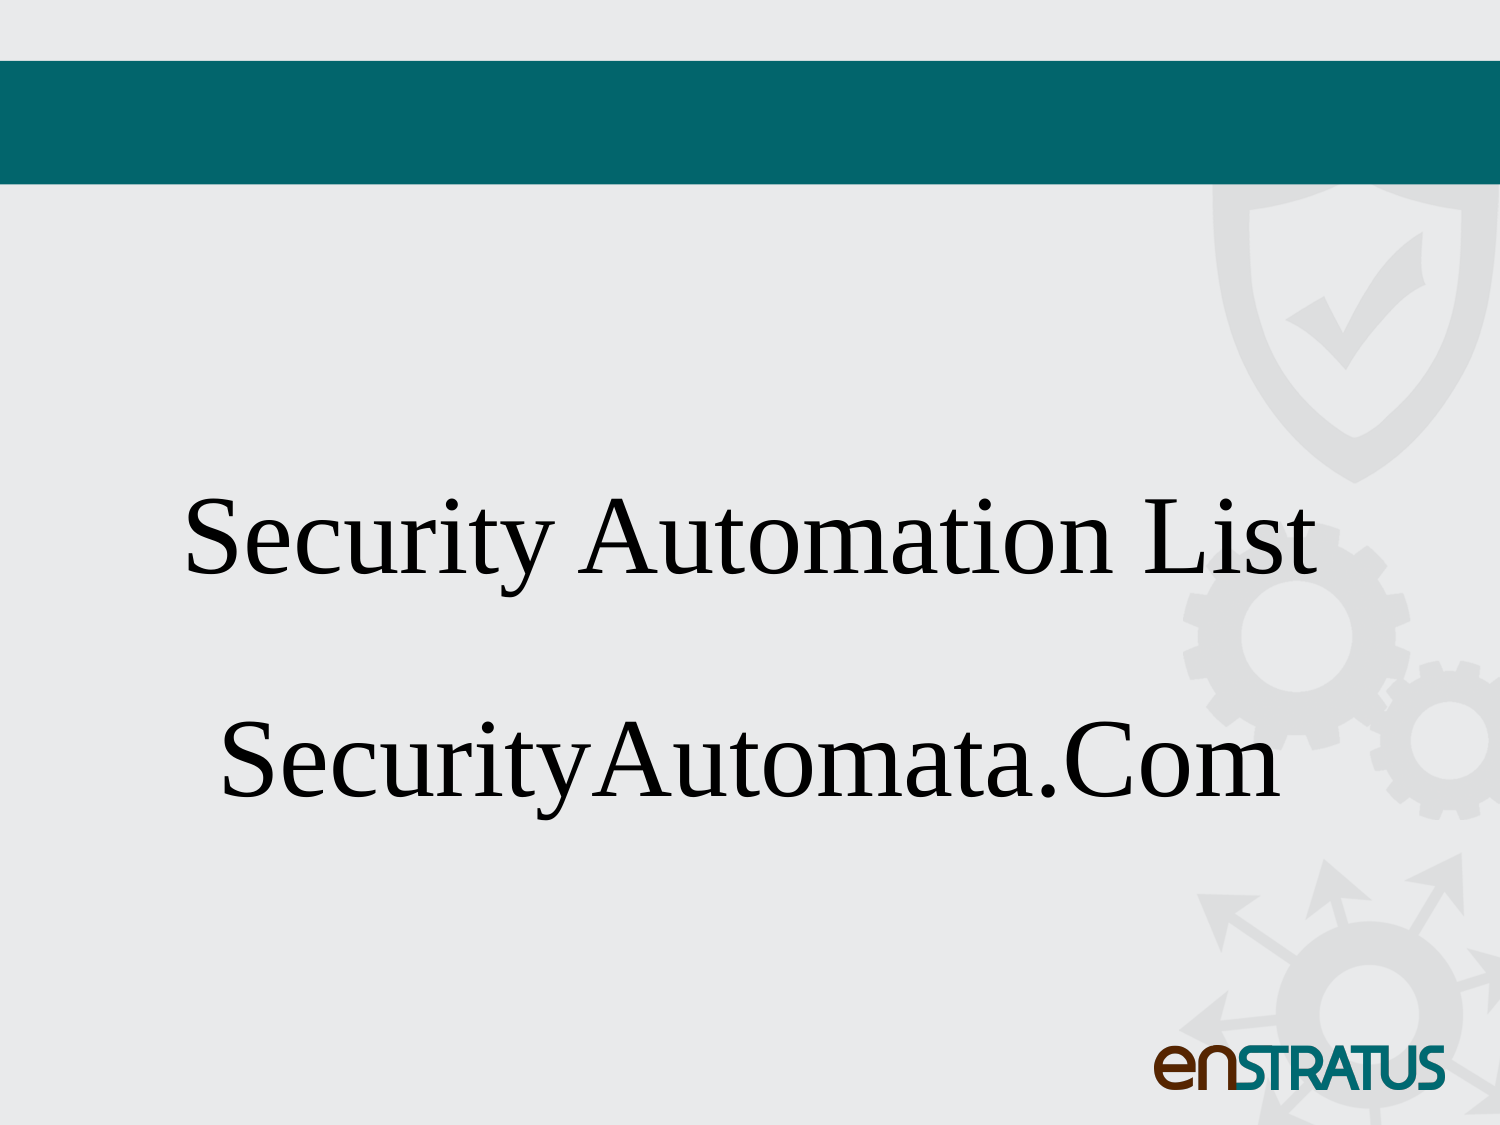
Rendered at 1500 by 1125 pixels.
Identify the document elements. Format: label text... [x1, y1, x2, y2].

list Security Automation List SecurityAutomata.Com [65, 234, 1435, 1046]
picture [0, 0, 1500, 60]
picture [0, 185, 1500, 1125]
